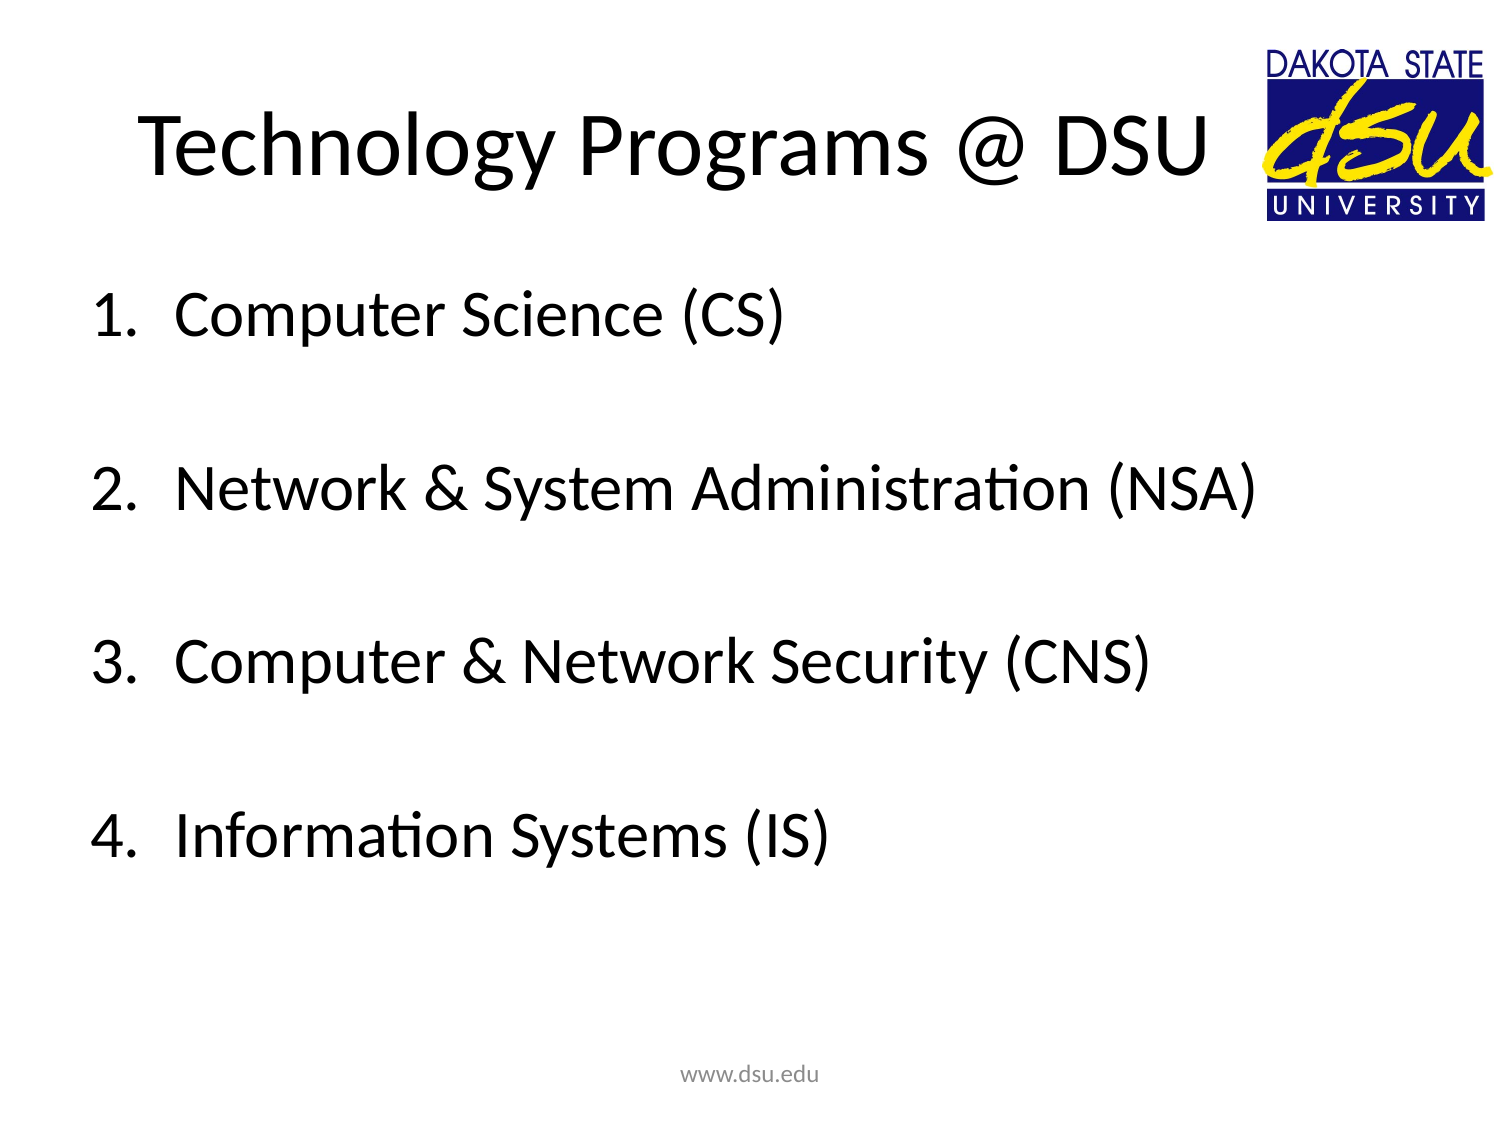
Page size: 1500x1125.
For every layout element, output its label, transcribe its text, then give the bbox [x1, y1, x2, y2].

footer www.dsu.edu [512, 1042, 988, 1103]
title Technology Programs @ DSU [75, 45, 1275, 233]
picture [1275, 49, 1494, 221]
list Computer Science (CS) Network & System Administration (NSA) Computer & Network Security (CNS) Information Systems (IS) [75, 262, 1425, 1005]
